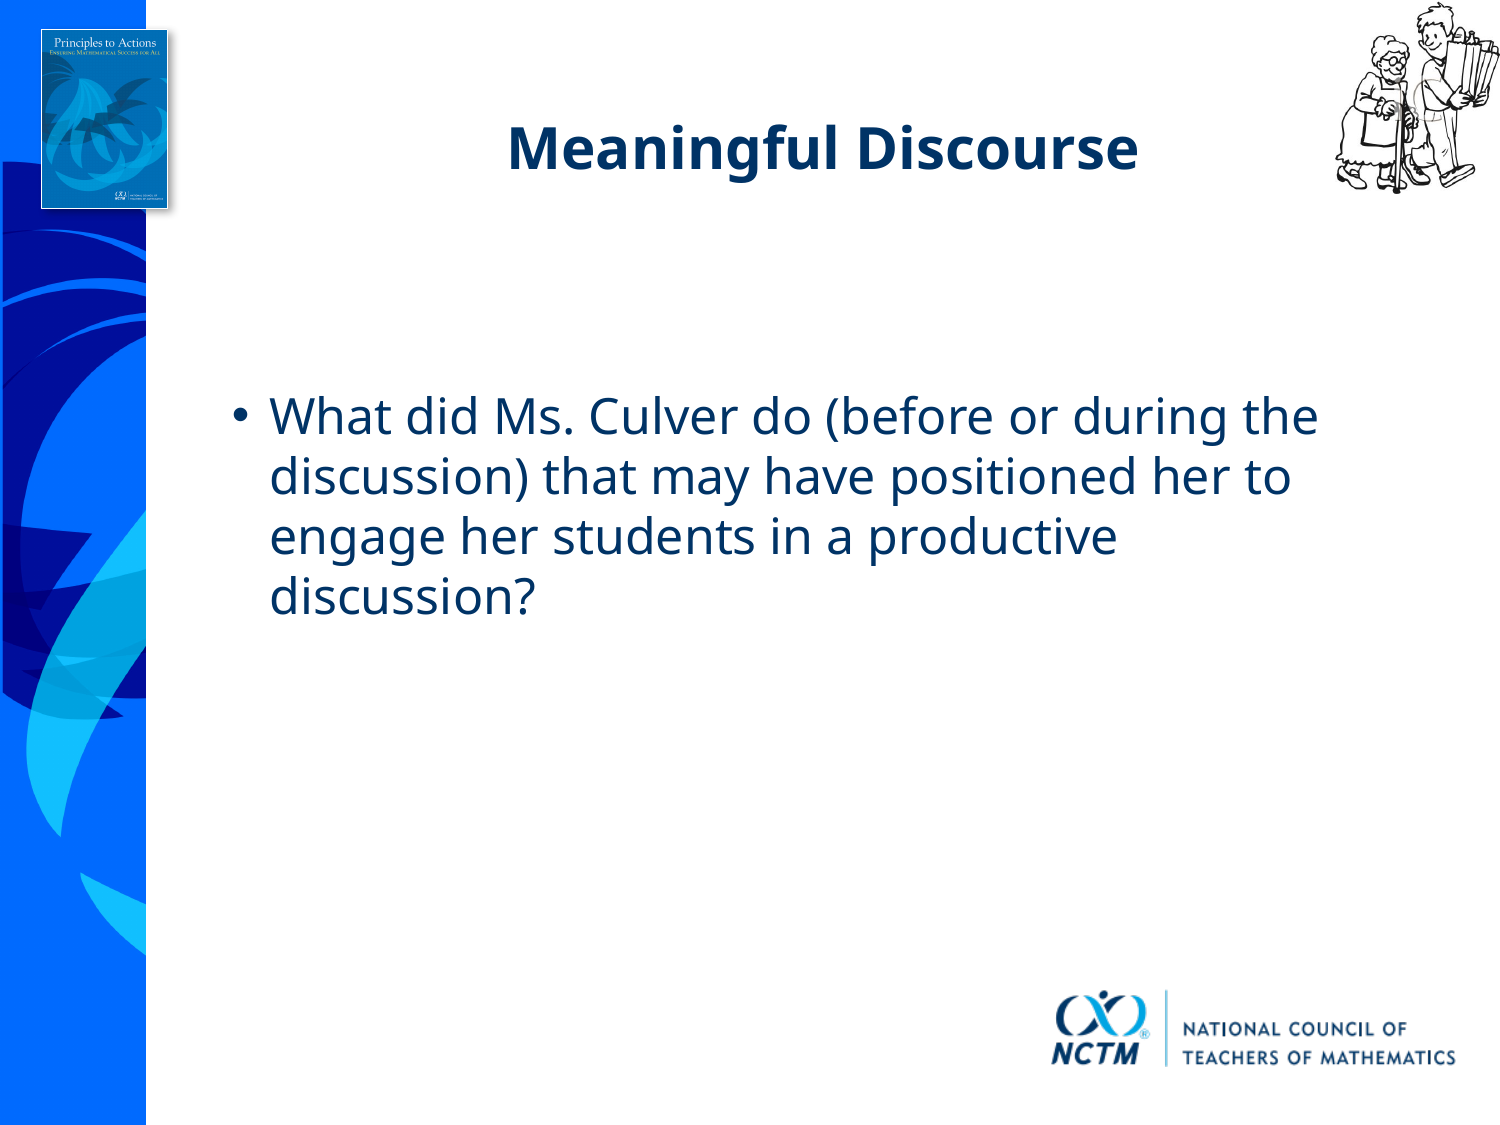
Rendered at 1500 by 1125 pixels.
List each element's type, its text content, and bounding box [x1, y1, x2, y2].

text_box [217, 239, 1413, 928]
picture [1335, 1, 1500, 194]
picture [0, 0, 168, 1125]
text_box What did Ms. Culver do (before or during the discussion) that may have positioned her to engage her students in a productive discussion? [217, 317, 1343, 632]
picture [1034, 969, 1474, 1085]
text_box Meaningful Discourse [151, 52, 1500, 240]
